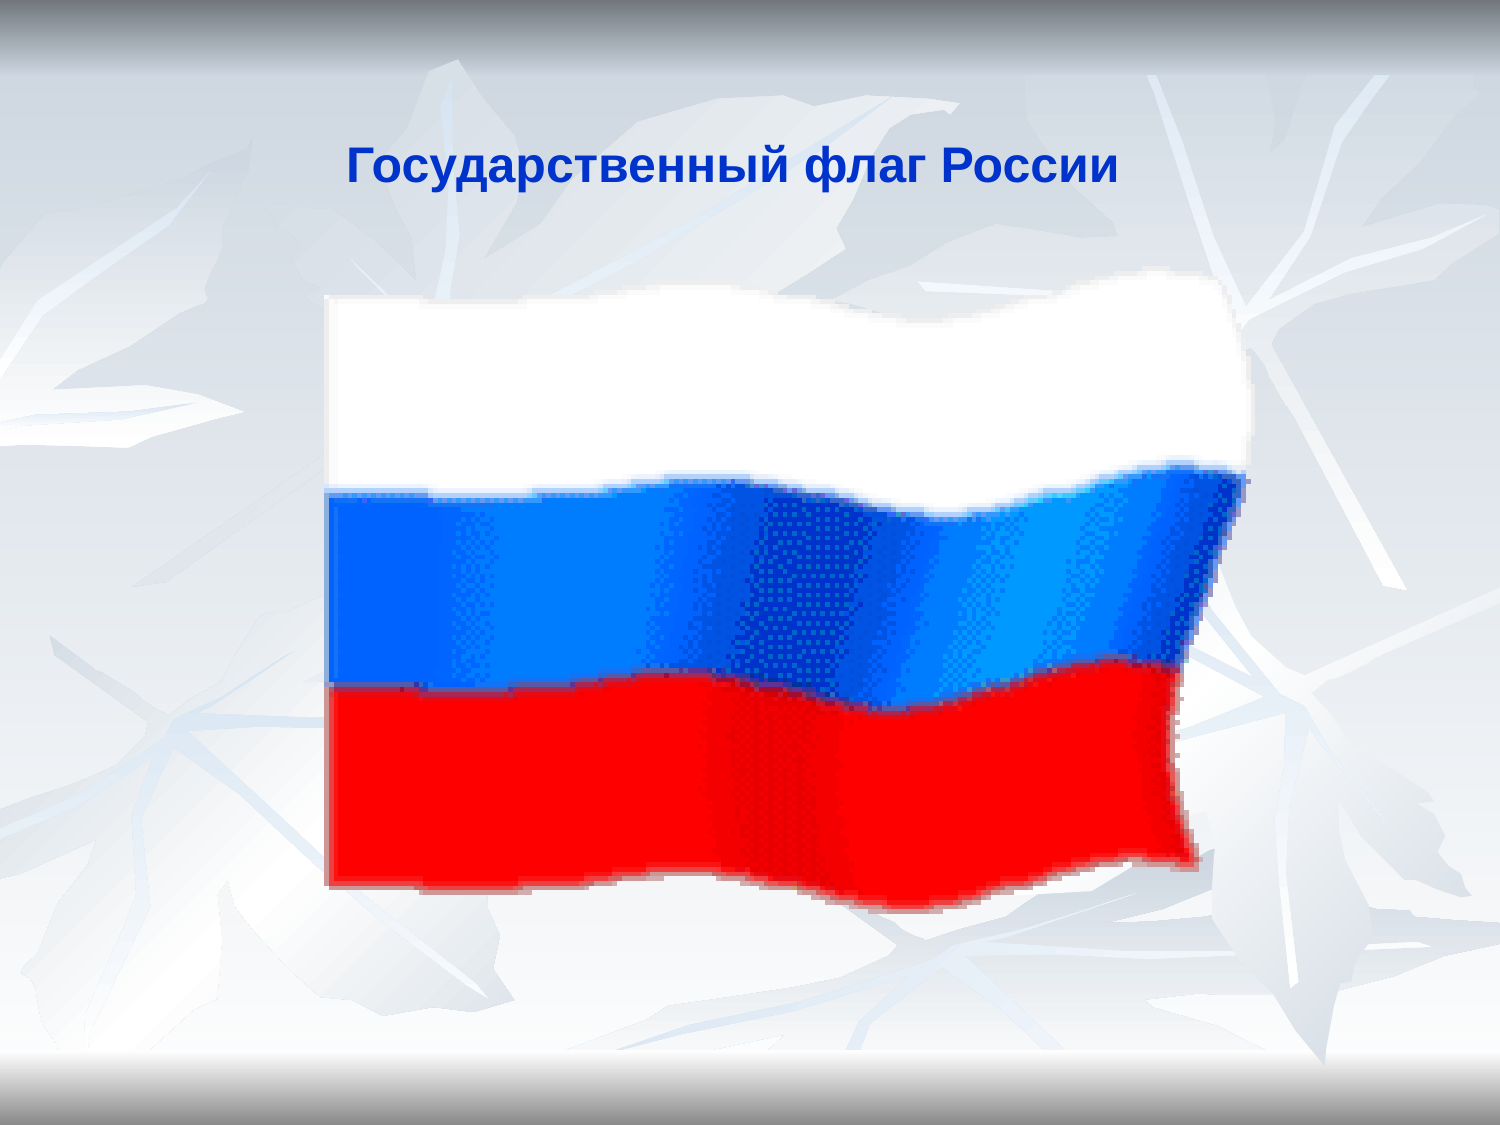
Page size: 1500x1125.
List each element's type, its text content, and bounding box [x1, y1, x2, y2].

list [300, 243, 1270, 943]
text_box Государственный флаг России [289, 125, 1177, 201]
